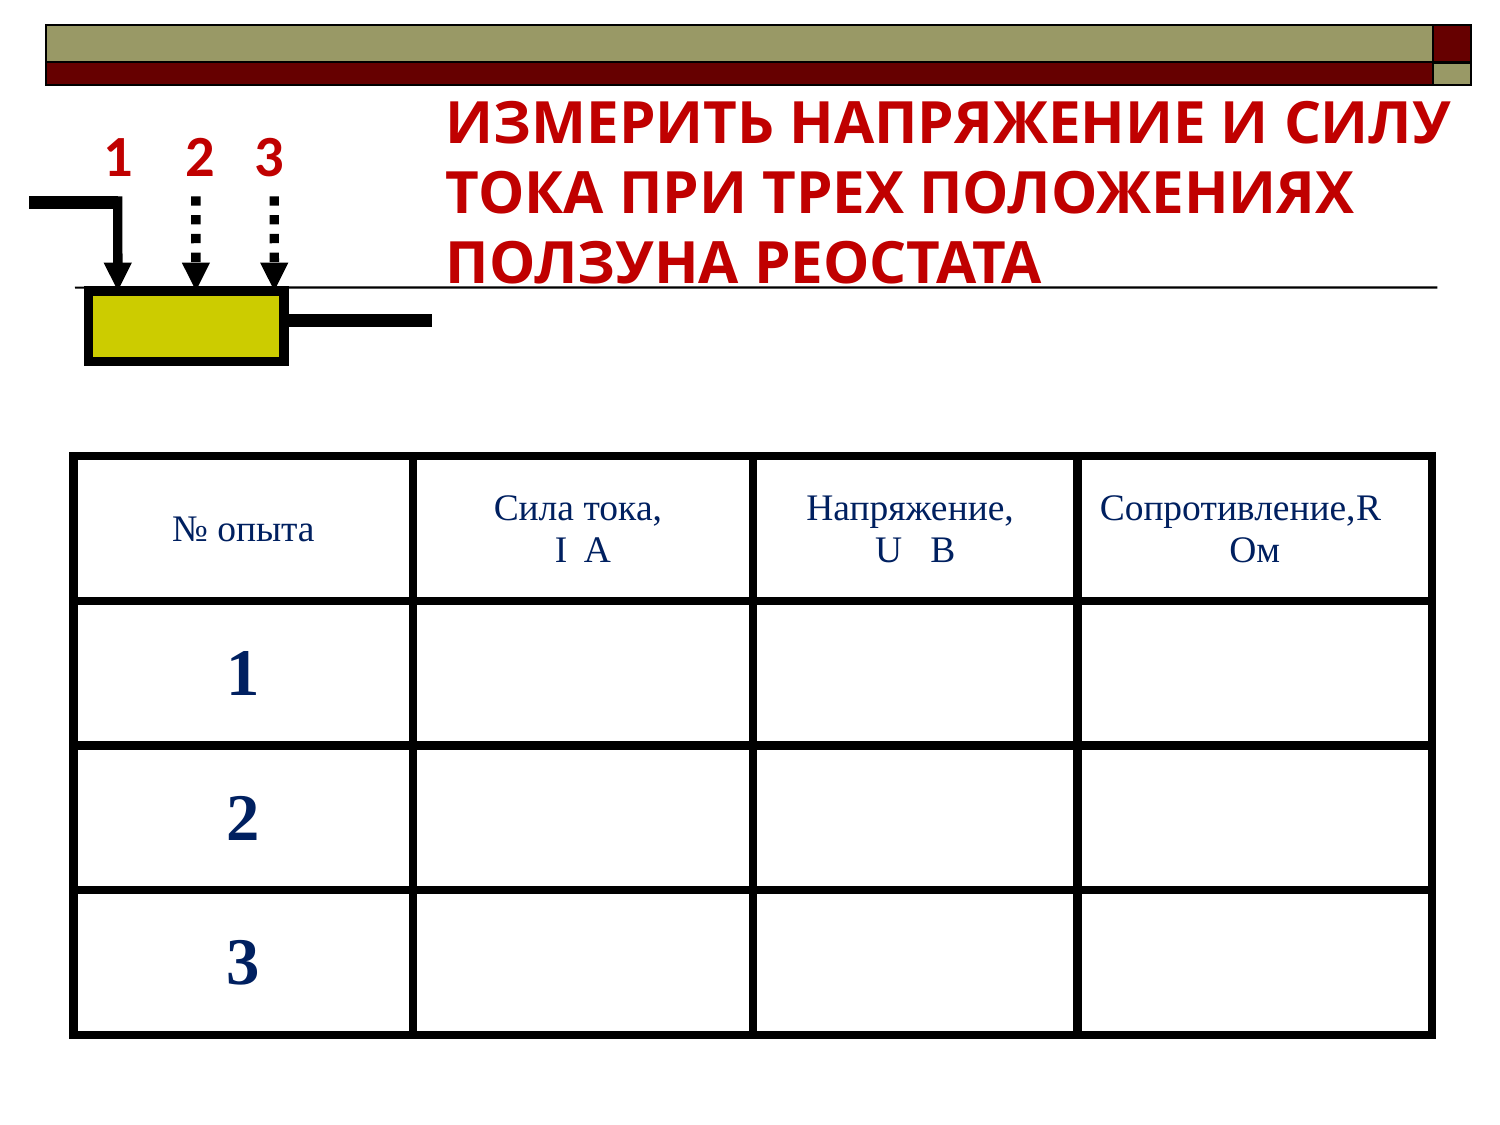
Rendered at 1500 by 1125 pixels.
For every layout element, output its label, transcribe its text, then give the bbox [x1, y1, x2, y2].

table_cell [1082, 894, 1428, 1031]
text_box 1 2 3 [88, 111, 331, 194]
table_cell [417, 605, 749, 741]
table_header Сопротивление,R Oм [1082, 460, 1428, 597]
table_cell [417, 750, 749, 886]
table_header Напряжение, U B [757, 460, 1073, 597]
text_box ИЗМЕРИТЬ НАПРЯЖЕНИЕ И СИЛУ ТОКА ПРИ ТРЕХ ПОЛОЖЕНИЯХ ПОЛЗУНА РЕОСТАТА [430, 78, 1483, 303]
table_header Сила тока, I A [417, 460, 749, 597]
table_cell 3 [78, 894, 409, 1031]
table_cell [1082, 750, 1428, 886]
table_cell [417, 894, 749, 1031]
table_cell 1 [78, 605, 409, 741]
table_cell 2 [78, 750, 409, 886]
table_cell [1082, 605, 1428, 741]
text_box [29, 196, 432, 362]
table_cell [757, 894, 1073, 1031]
table_header № опыта [78, 460, 409, 597]
table_cell [757, 750, 1073, 886]
table_cell [757, 605, 1073, 741]
